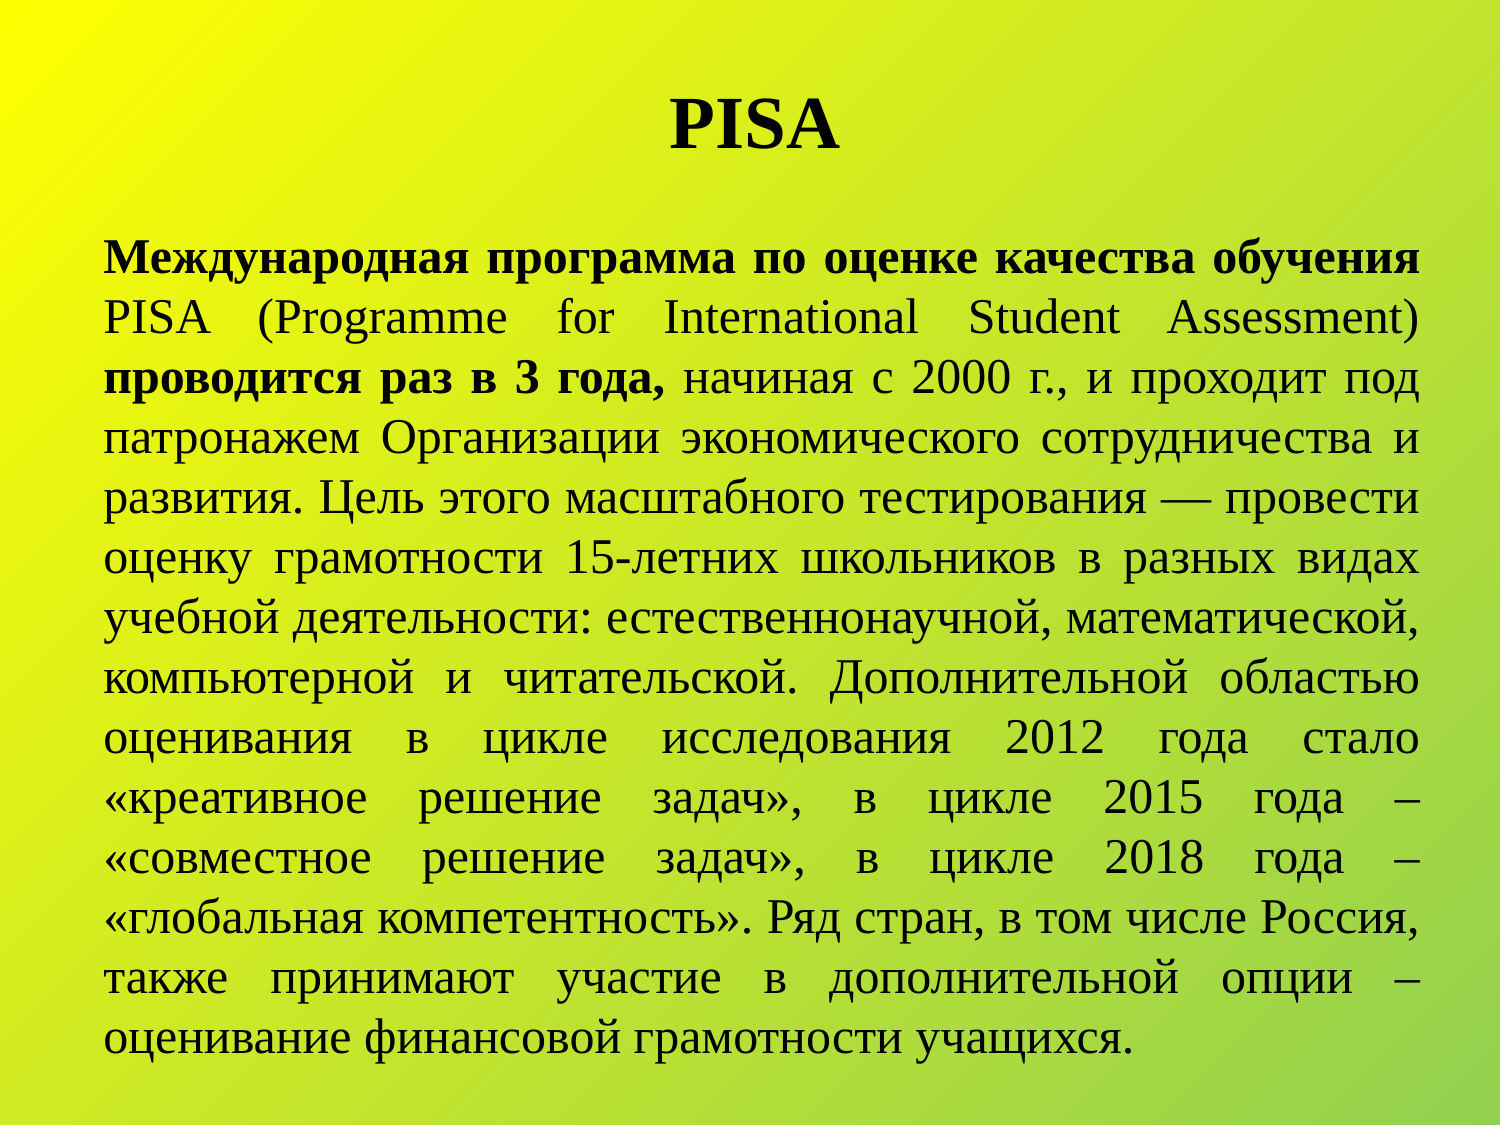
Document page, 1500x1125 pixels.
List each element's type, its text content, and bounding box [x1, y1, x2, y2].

text_box PISA Международная программа по оценке качества обучения PISA (Programme for International Student Assessment) проводится раз в 3 года, начиная с 2000 г., и проходит под патронажем Организации экономического сотрудничества и развития. Цель этого масштабного тестирования — провести оценку грамотности 15-летних школьников в разных видах учебной деятельности: естественнонаучной, математической, компьютерной и читательской. Дополнительной областью оценивания в цикле исследования 2012 года стало «креативное решение задач», в цикле 2015 года – «совместное решение задач», в цикле 2018 года – «глобальная компетентность». Ряд стран, в том числе Россия, также принимают участие в дополнительной опции – оценивание финансовой грамотности учащихся. [88, 66, 1436, 1117]
